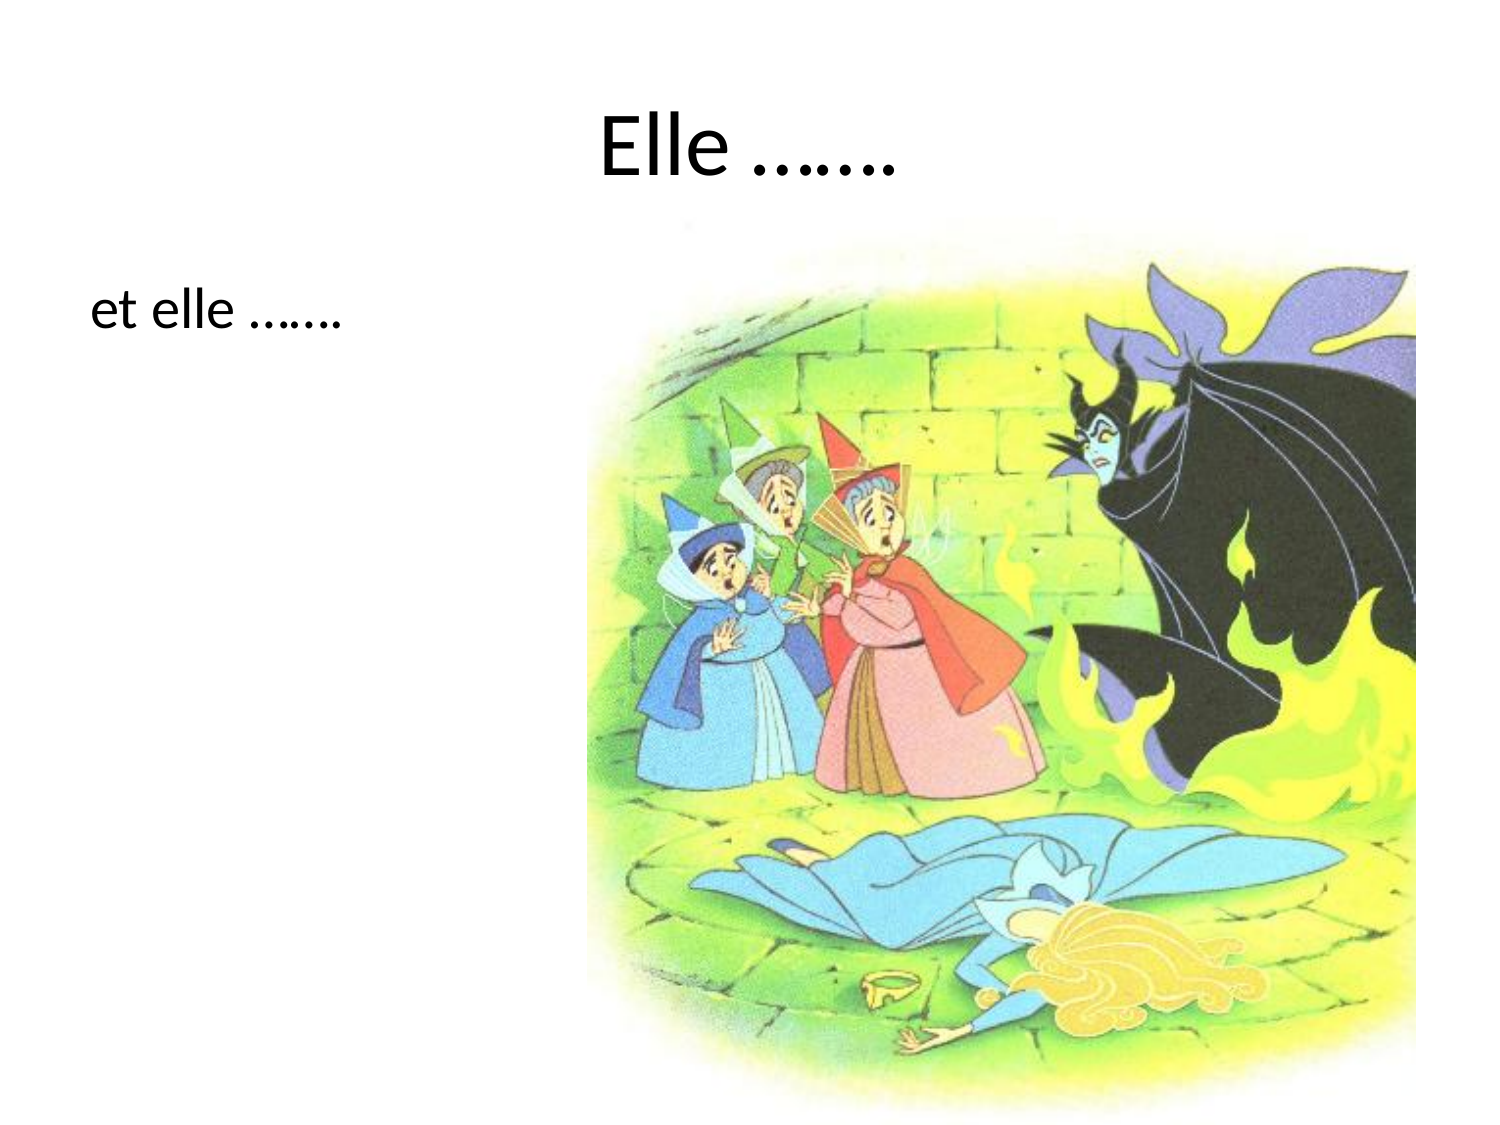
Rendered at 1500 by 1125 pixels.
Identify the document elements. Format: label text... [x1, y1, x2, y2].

list et elle ……. [75, 262, 582, 1005]
picture [587, 187, 1416, 1125]
title Elle ……. [75, 45, 1425, 233]
